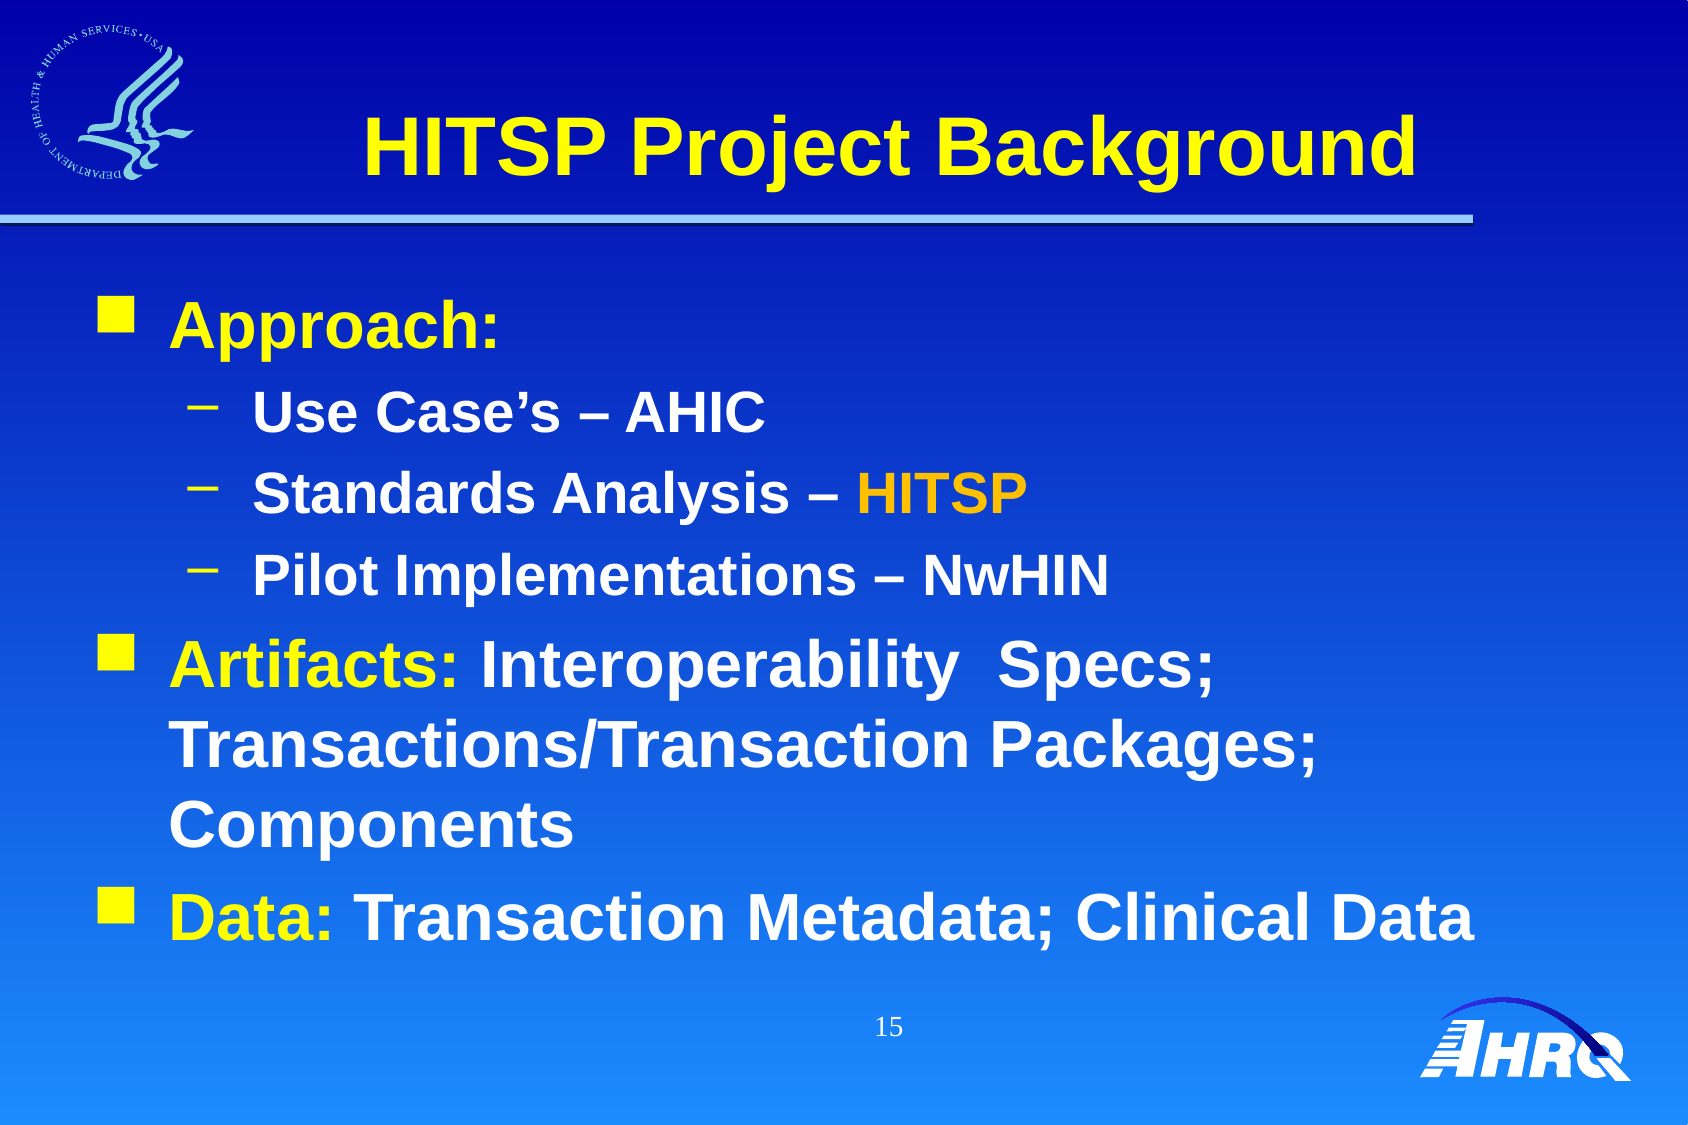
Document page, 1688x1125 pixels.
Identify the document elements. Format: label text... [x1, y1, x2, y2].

list Approach: Use Case’s – AHIC Standards Analysis – HITSP Pilot Implementations – NwHIN Artifacts: Interoperability Specs; Transactions/Transaction Packages; Components Data: Transaction Metadata; Clinical Data [77, 274, 1629, 996]
slide_number 15 [468, 999, 919, 1079]
title HITSP Project Background [218, 56, 1588, 202]
